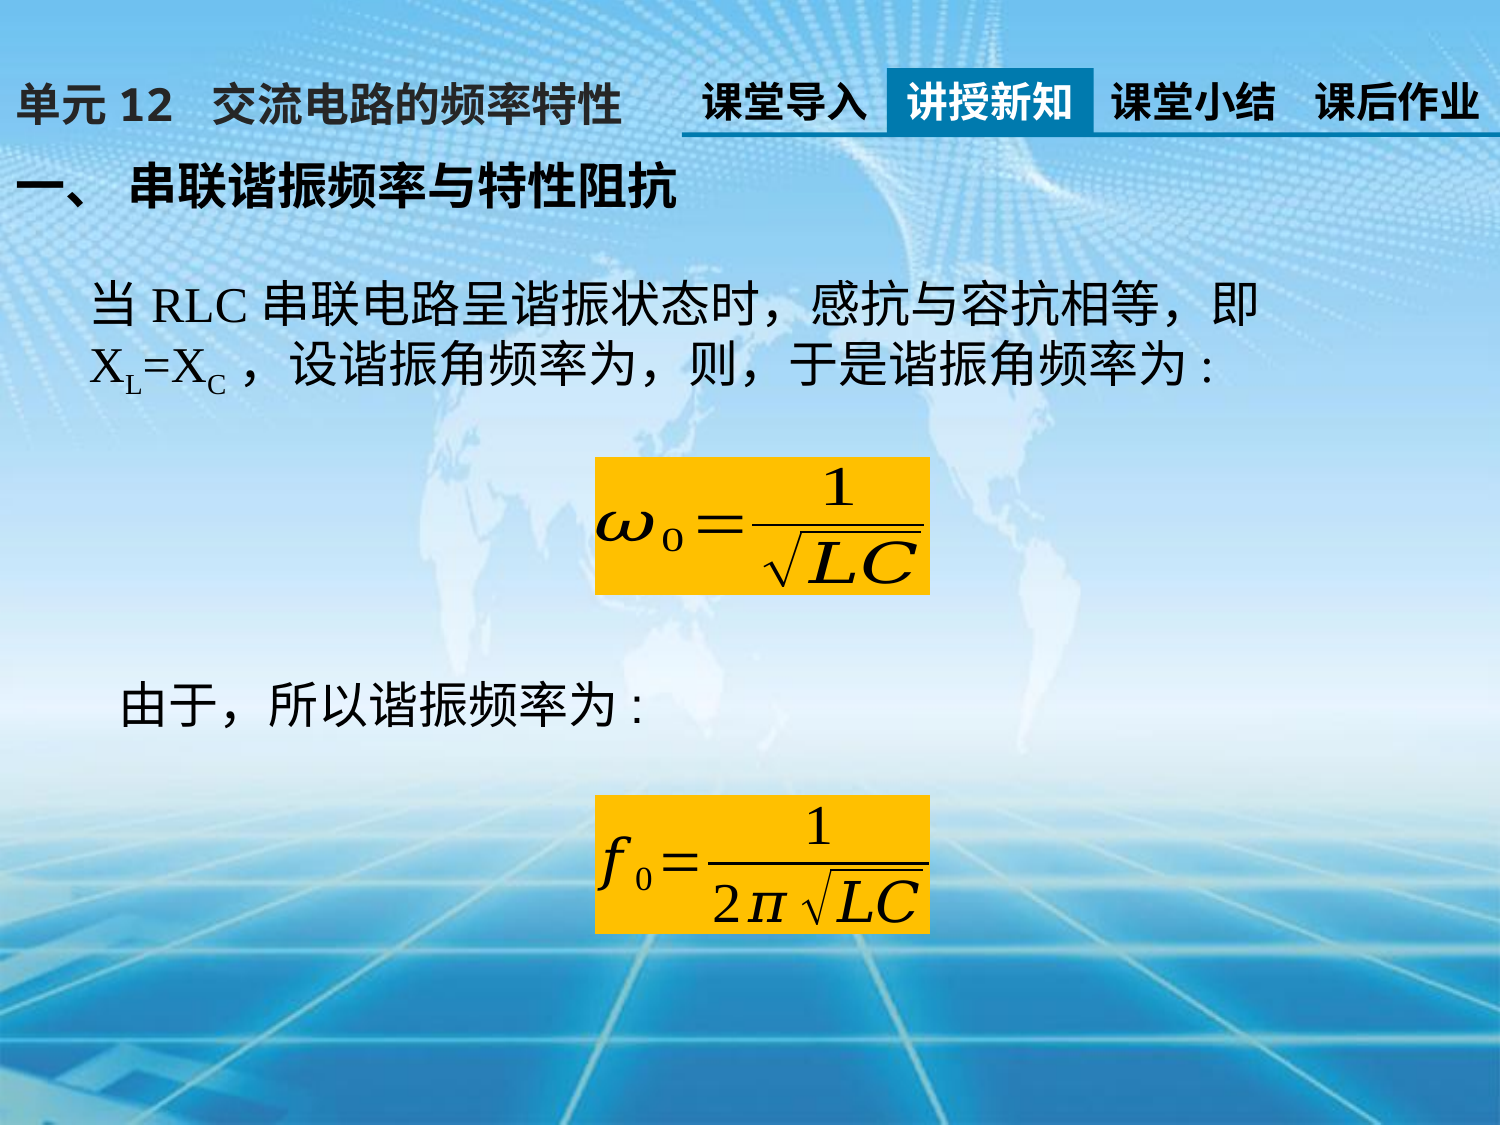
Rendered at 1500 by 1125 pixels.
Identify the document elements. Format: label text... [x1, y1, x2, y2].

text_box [1, 67, 1500, 139]
picture [0, 0, 1500, 1125]
text_box 一、 串联谐振频率与特性阻抗 [1, 147, 752, 223]
